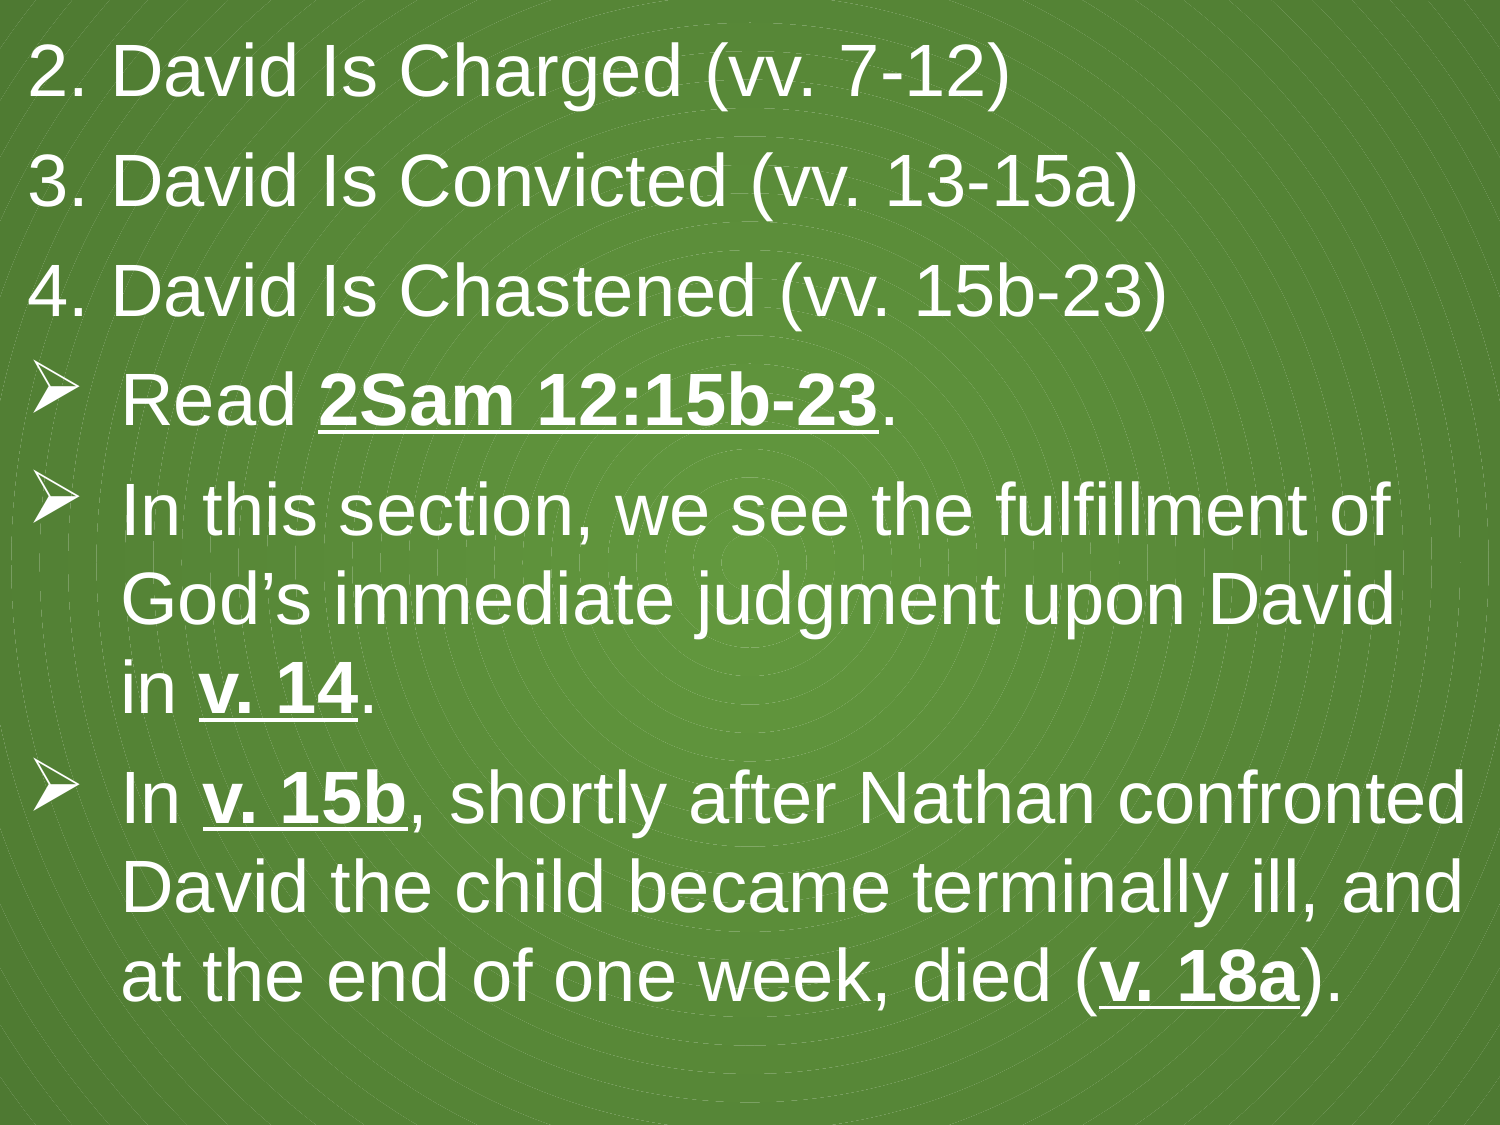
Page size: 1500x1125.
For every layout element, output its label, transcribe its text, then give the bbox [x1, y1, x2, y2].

subtitle 2. David Is Charged (vv. 7-12) 3. David Is Convicted (vv. 13-15a) 4. David Is Chastened (vv. 15b-23) Read 2Sam 12:15b-23. In this section, we see the fulfillment of God’s immediate judgment upon David in v. 14. In v. 15b, shortly after Nathan confronted David the child became terminally ill, and at the end of one week, died (v. 18a). [12, 15, 1488, 1114]
